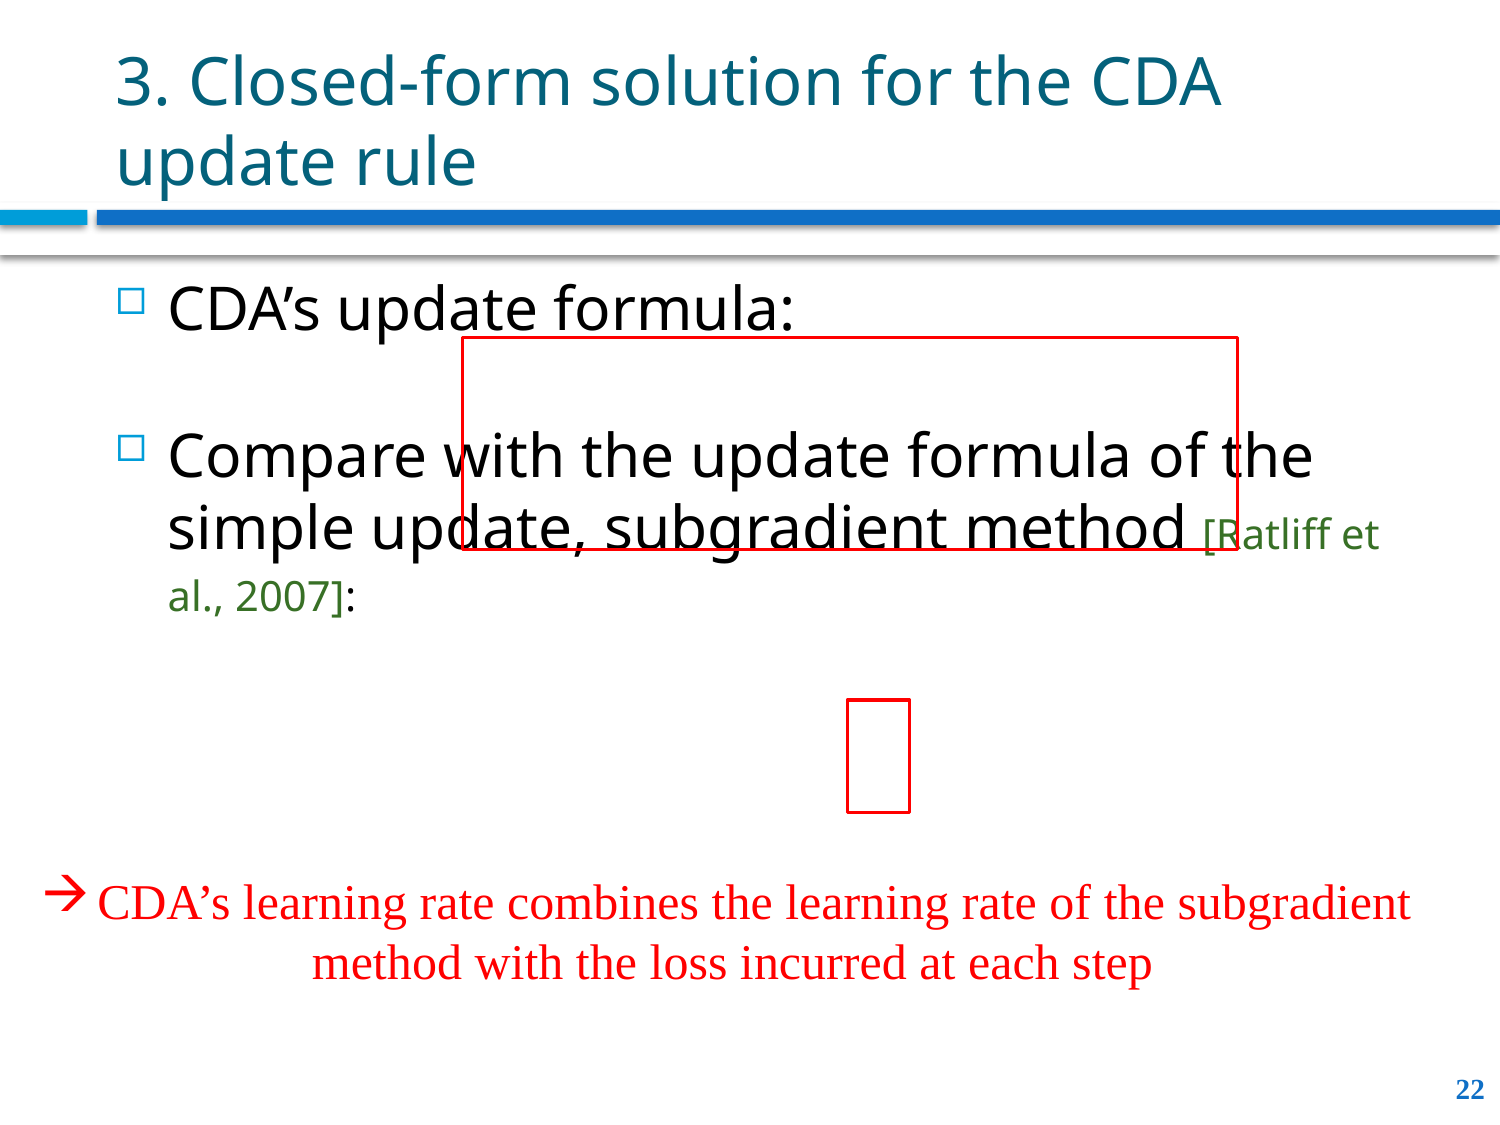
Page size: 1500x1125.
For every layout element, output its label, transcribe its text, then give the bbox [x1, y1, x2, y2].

slide_number 22 [1425, 1050, 1500, 1125]
title 3. Closed-form solution for the CDA update rule [100, 37, 1438, 200]
text_box [461, 336, 1239, 551]
text_box [846, 698, 911, 814]
text_box CDA’s learning rate combines the learning rate of the subgradient method with the loss incurred at each step [26, 861, 1440, 997]
